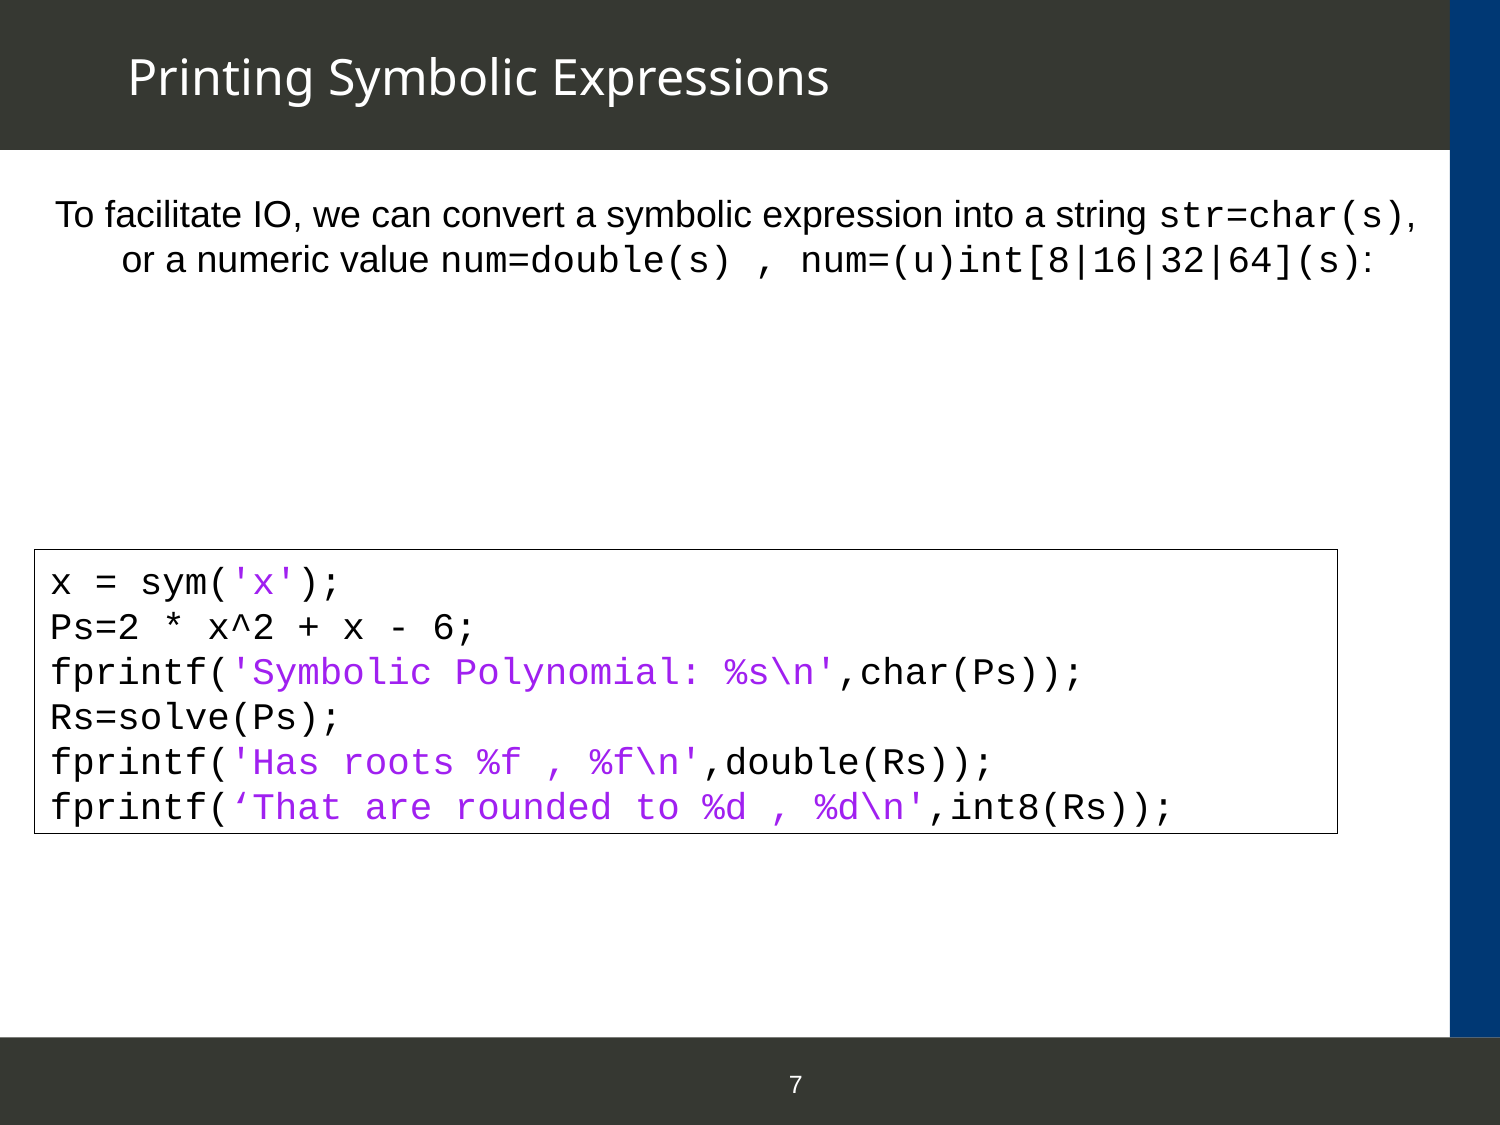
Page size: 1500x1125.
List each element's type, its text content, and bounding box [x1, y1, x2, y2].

list To facilitate IO, we can convert a symbolic expression into a string str=char(s), or a numeric value num=double(s) , num=(u)int[8|16|32|64](s): [39, 182, 1436, 363]
text_box x = sym('x'); Ps=2 * x^2 + x - 6; fprintf('Symbolic Polynomial: %s\n',char(Ps)); Rs=solve(Ps); fprintf('Has roots %f , %f\n',double(Rs)); fprintf(‘That are rounded to %d , %d\n',int8(Rs)); [34, 549, 1338, 834]
title Printing Symbolic Expressions [112, 37, 1451, 138]
